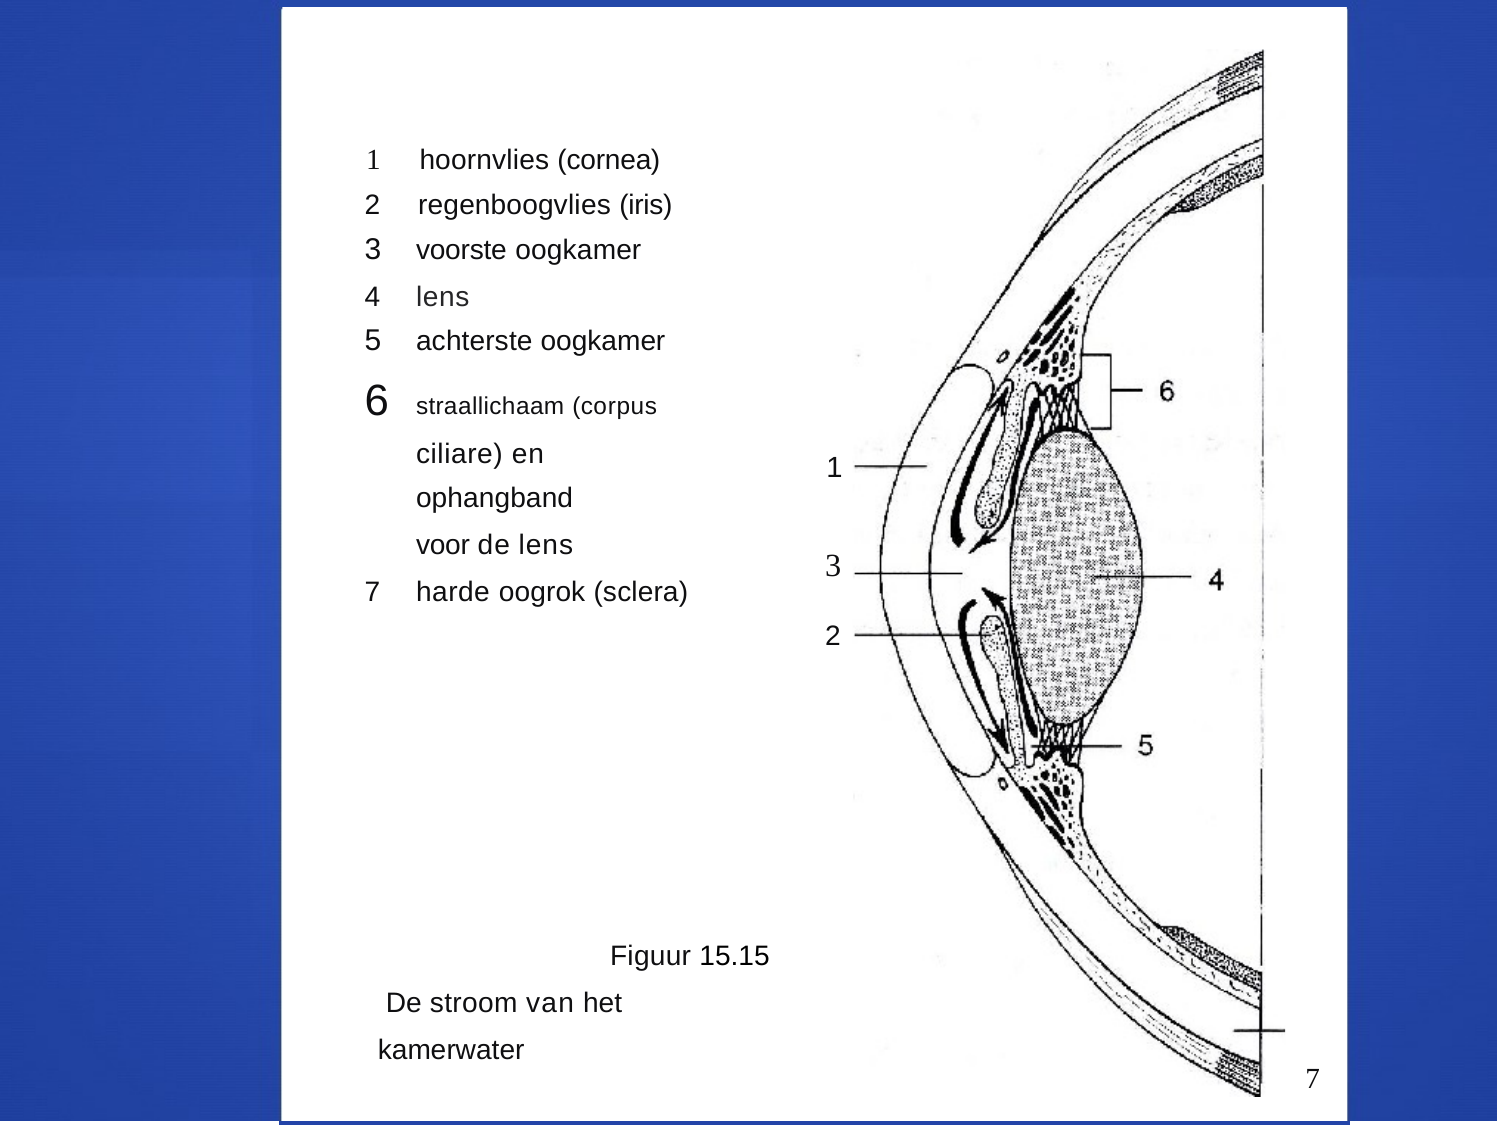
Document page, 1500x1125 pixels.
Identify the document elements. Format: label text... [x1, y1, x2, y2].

text_box [0, 0, 283, 1121]
text_box 1 hoornvlies (cornea) 2 regenboogvlies (iris) voorste oogkamer lens achterste oogkamer straallichaam (corpus ciliare) en ophangband voor de lens harde oogrok (sclera) [362, 139, 710, 608]
text_box 3 2 [822, 544, 847, 652]
text_box 1 [824, 448, 847, 484]
text_box [852, 49, 1286, 924]
text_box Figuur 15.15 De stroom van het kamerwater 7 [375, 924, 1321, 1095]
text_box [1346, 0, 1497, 1121]
